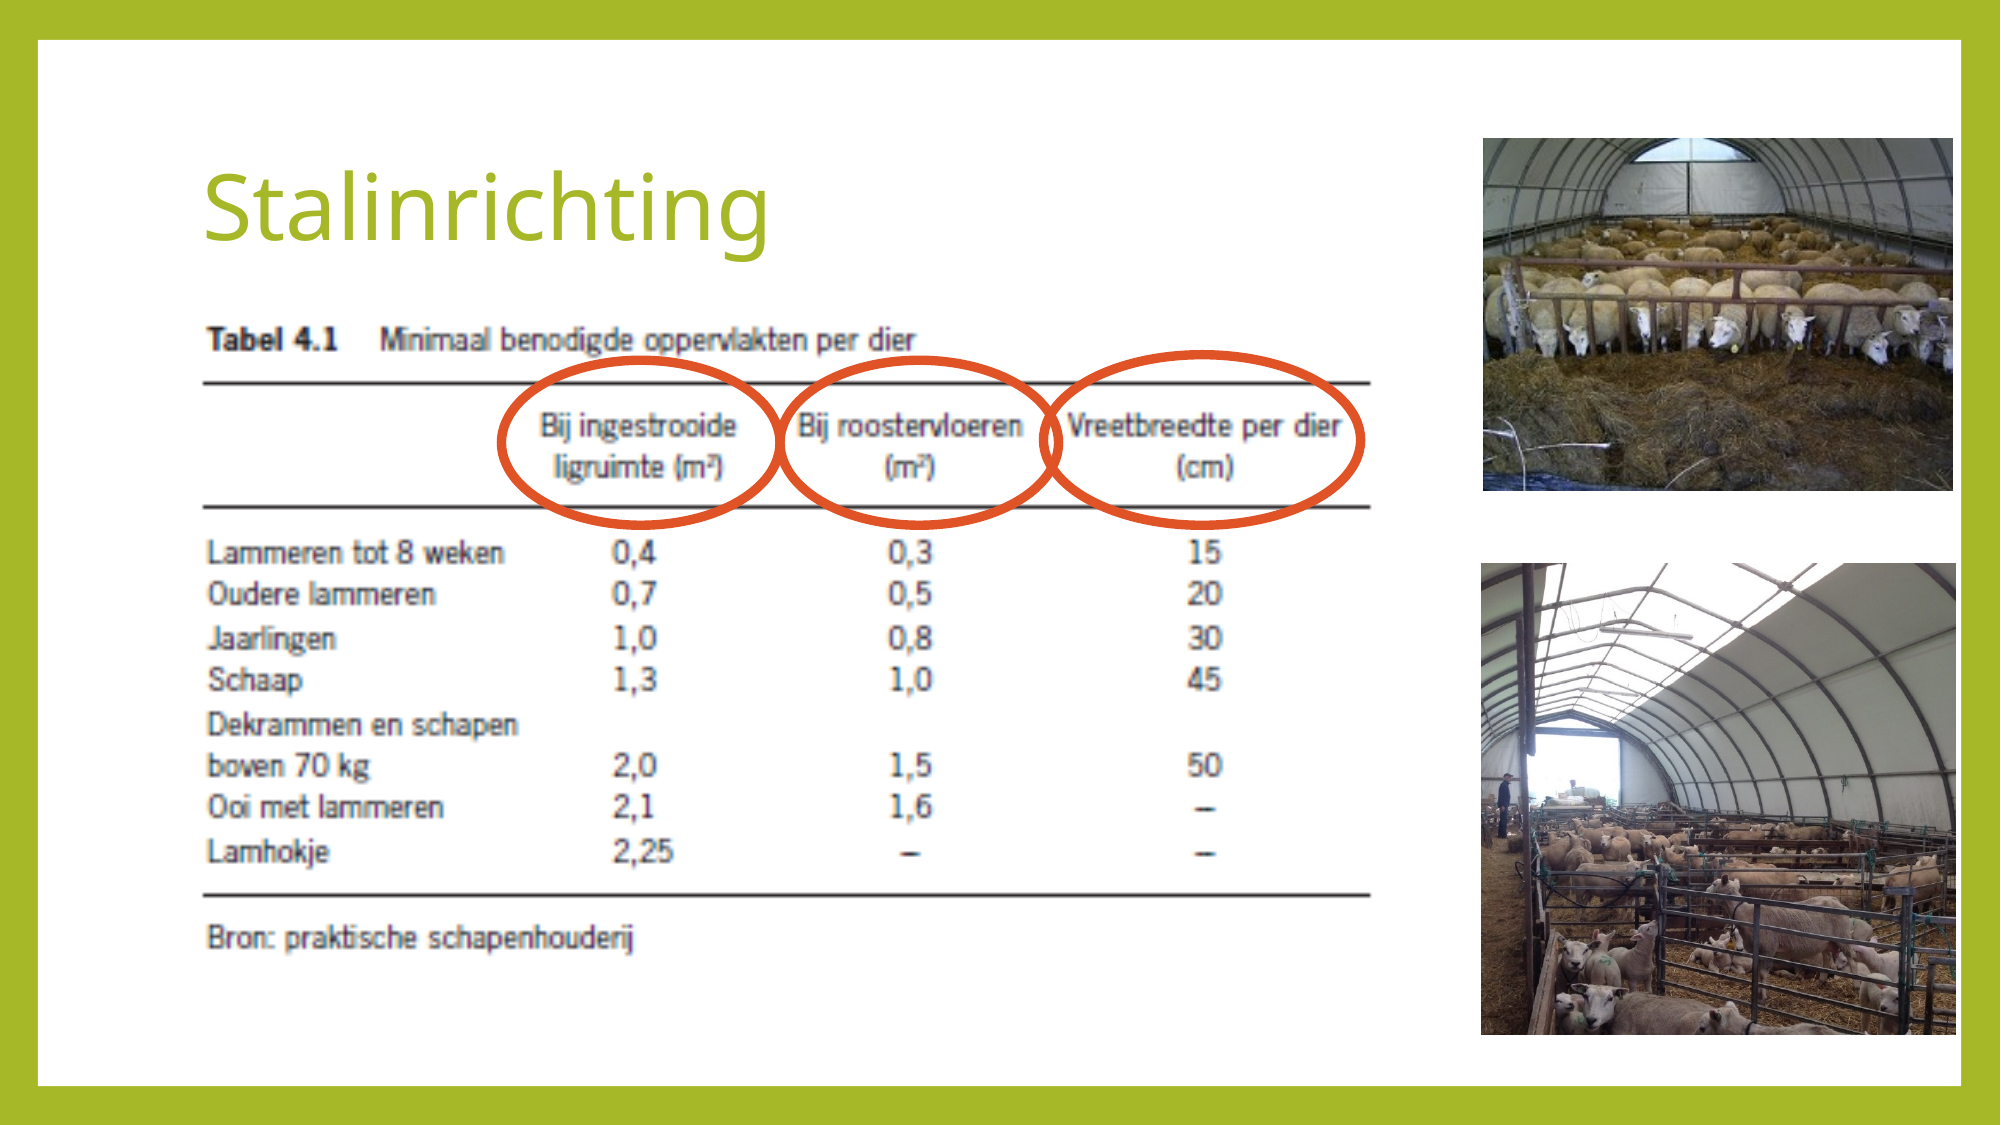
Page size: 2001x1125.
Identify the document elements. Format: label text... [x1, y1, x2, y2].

picture [1483, 138, 1953, 491]
picture [1480, 562, 1956, 1035]
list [187, 296, 1430, 991]
title Stalinrichting [187, 99, 1808, 323]
